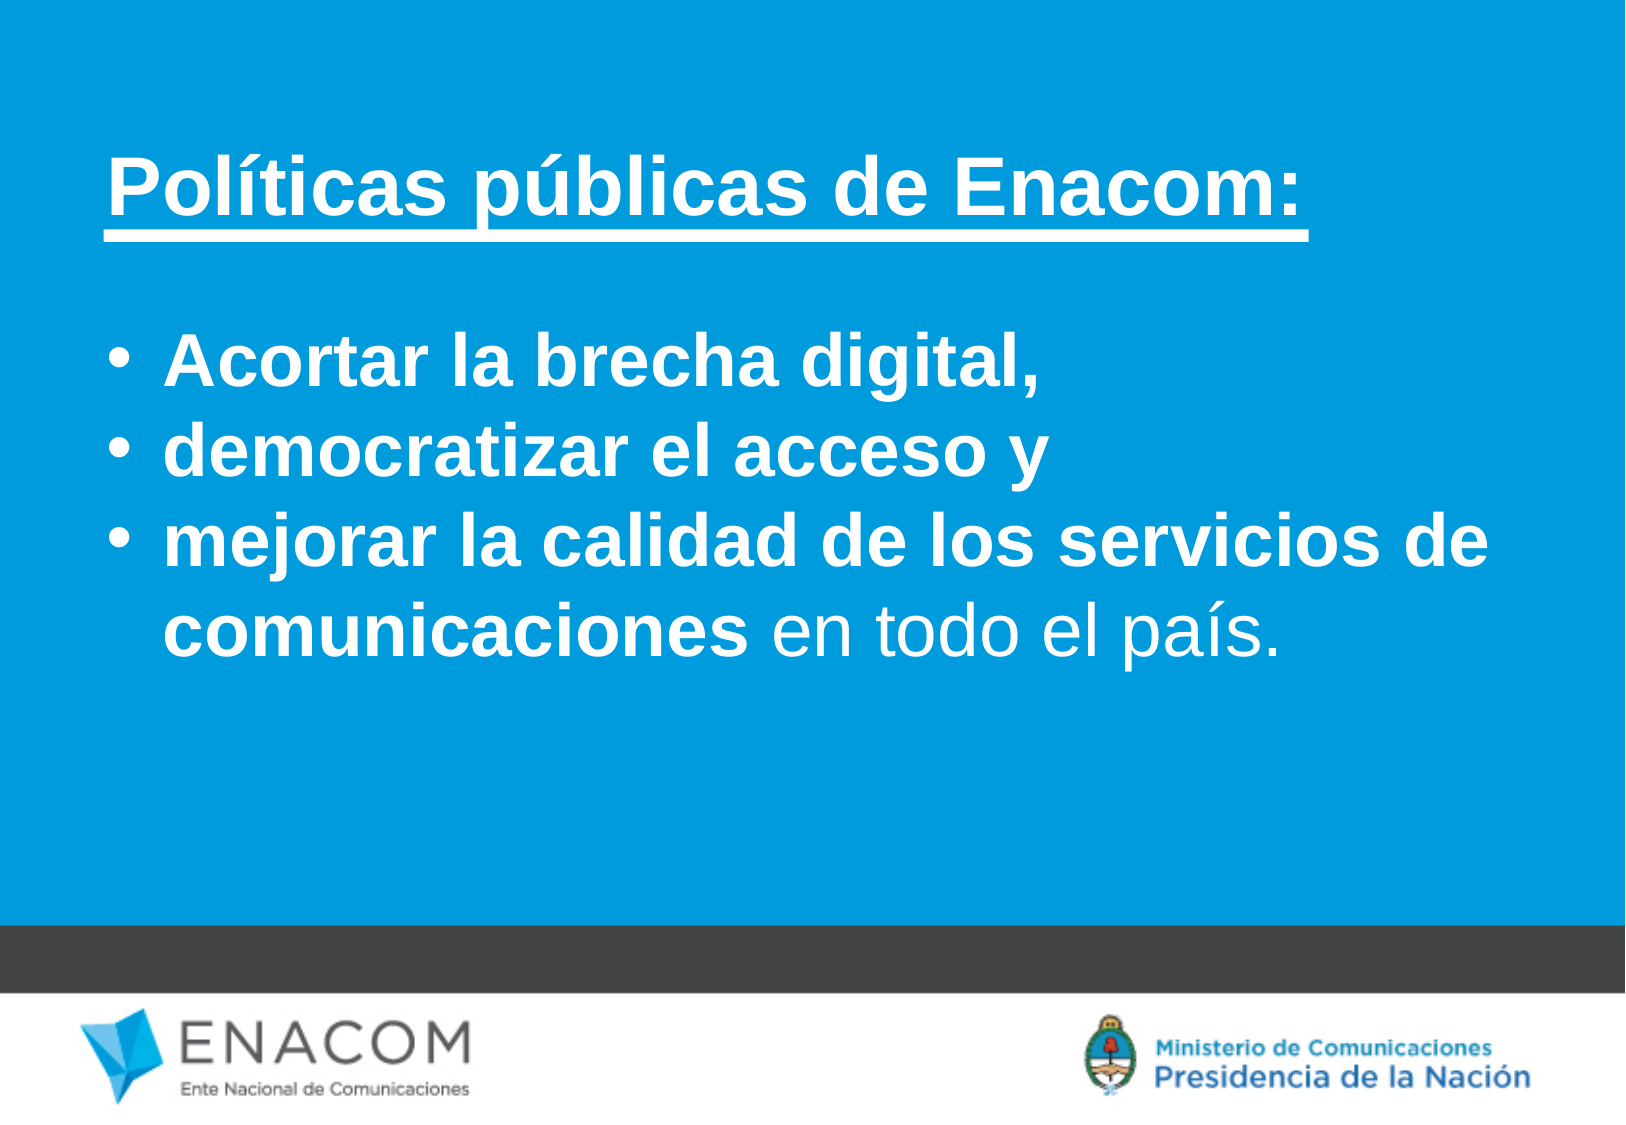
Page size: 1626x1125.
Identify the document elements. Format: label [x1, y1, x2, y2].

picture [406, 171, 444, 215]
picture [528, 172, 567, 215]
picture [1026, 375, 1035, 397]
picture [168, 526, 223, 565]
picture [1005, 332, 1014, 385]
picture [1172, 527, 1210, 565]
picture [545, 526, 580, 566]
picture [292, 155, 303, 162]
picture [241, 172, 252, 214]
picture [998, 526, 1032, 566]
picture [256, 436, 311, 475]
picture [1103, 526, 1138, 566]
picture [715, 526, 754, 566]
picture [670, 616, 705, 656]
picture [862, 436, 897, 476]
picture [1061, 171, 1104, 215]
picture [654, 436, 689, 476]
picture [933, 338, 955, 386]
picture [476, 428, 498, 476]
picture [612, 346, 647, 386]
picture [654, 346, 689, 386]
picture [208, 616, 246, 656]
picture [579, 155, 620, 215]
picture [586, 526, 625, 566]
picture [516, 616, 551, 656]
picture [0, 926, 1625, 1125]
picture [953, 526, 991, 566]
picture [740, 346, 779, 386]
picture [630, 155, 641, 214]
picture [698, 422, 707, 475]
picture [474, 346, 513, 386]
picture [1452, 526, 1487, 566]
picture [1166, 616, 1203, 656]
picture [343, 526, 364, 565]
picture [506, 422, 515, 429]
picture [369, 526, 408, 566]
picture [767, 171, 805, 215]
picture [1407, 512, 1443, 566]
picture [626, 616, 661, 655]
picture [870, 346, 906, 401]
picture [712, 616, 746, 656]
picture [697, 332, 732, 385]
picture [361, 346, 400, 386]
picture [606, 436, 627, 475]
picture [1010, 437, 1048, 491]
picture [366, 436, 401, 476]
picture [918, 332, 927, 339]
picture [870, 526, 905, 566]
picture [221, 346, 256, 386]
picture [1212, 617, 1217, 655]
picture [334, 338, 356, 386]
picture [414, 602, 423, 609]
picture [579, 616, 617, 656]
picture [433, 616, 468, 656]
picture [165, 335, 213, 385]
picture [958, 158, 1004, 214]
picture [1285, 204, 1295, 214]
picture [262, 346, 300, 386]
picture [918, 347, 927, 385]
picture [314, 171, 353, 215]
picture [561, 436, 600, 476]
picture [322, 617, 357, 656]
picture [368, 616, 403, 655]
picture [651, 512, 660, 519]
picture [359, 171, 402, 215]
picture [653, 172, 664, 214]
picture [804, 332, 840, 386]
picture [270, 527, 286, 581]
picture [1061, 526, 1095, 566]
picture [775, 616, 809, 656]
picture [261, 161, 285, 215]
picture [241, 154, 259, 166]
picture [1126, 616, 1158, 671]
picture [851, 347, 860, 385]
picture [779, 436, 814, 476]
picture [1211, 601, 1223, 611]
picture [941, 602, 973, 656]
picture [631, 512, 640, 565]
picture [110, 528, 129, 547]
picture [212, 436, 247, 476]
picture [166, 171, 209, 215]
picture [653, 155, 664, 162]
picture [542, 154, 560, 166]
picture [1109, 171, 1148, 215]
picture [406, 346, 427, 385]
picture [1045, 616, 1079, 656]
picture [1217, 512, 1226, 519]
picture [464, 512, 473, 565]
picture [292, 172, 303, 214]
picture [256, 616, 311, 655]
picture [506, 437, 515, 475]
picture [651, 527, 660, 565]
picture [110, 348, 129, 367]
picture [233, 526, 268, 566]
picture [1298, 526, 1336, 566]
picture [112, 158, 158, 214]
picture [277, 512, 286, 519]
picture [1285, 173, 1295, 184]
picture [670, 512, 706, 566]
picture [851, 332, 860, 339]
picture [877, 608, 895, 656]
picture [456, 332, 465, 385]
picture [934, 512, 943, 565]
picture [560, 602, 569, 609]
picture [1280, 527, 1289, 565]
picture [758, 512, 794, 566]
picture [1236, 526, 1271, 566]
picture [1217, 527, 1226, 565]
picture [719, 171, 762, 215]
picture [1146, 526, 1167, 565]
picture [560, 617, 569, 655]
picture [166, 616, 201, 656]
picture [296, 526, 334, 566]
picture [821, 436, 856, 476]
picture [983, 616, 1017, 656]
picture [218, 155, 229, 214]
picture [110, 438, 129, 457]
picture [1155, 171, 1198, 215]
picture [410, 436, 431, 475]
picture [904, 436, 938, 476]
picture [482, 526, 521, 566]
picture [961, 346, 1000, 386]
picture [824, 512, 860, 566]
picture [166, 422, 202, 476]
picture [674, 171, 713, 215]
picture [436, 436, 475, 476]
picture [310, 346, 331, 385]
picture [1228, 616, 1259, 656]
picture [1344, 526, 1378, 566]
picture [887, 171, 926, 215]
picture [104, 171, 1308, 241]
picture [539, 332, 575, 386]
picture [1014, 171, 1053, 214]
picture [321, 436, 359, 476]
picture [1280, 512, 1289, 519]
picture [414, 617, 423, 655]
picture [899, 616, 933, 656]
picture [525, 437, 555, 475]
picture [1089, 602, 1094, 655]
picture [818, 616, 848, 655]
picture [585, 346, 606, 385]
picture [836, 155, 877, 215]
picture [1208, 171, 1270, 214]
picture [736, 436, 775, 476]
picture [946, 436, 984, 476]
picture [414, 526, 435, 565]
picture [473, 616, 512, 656]
